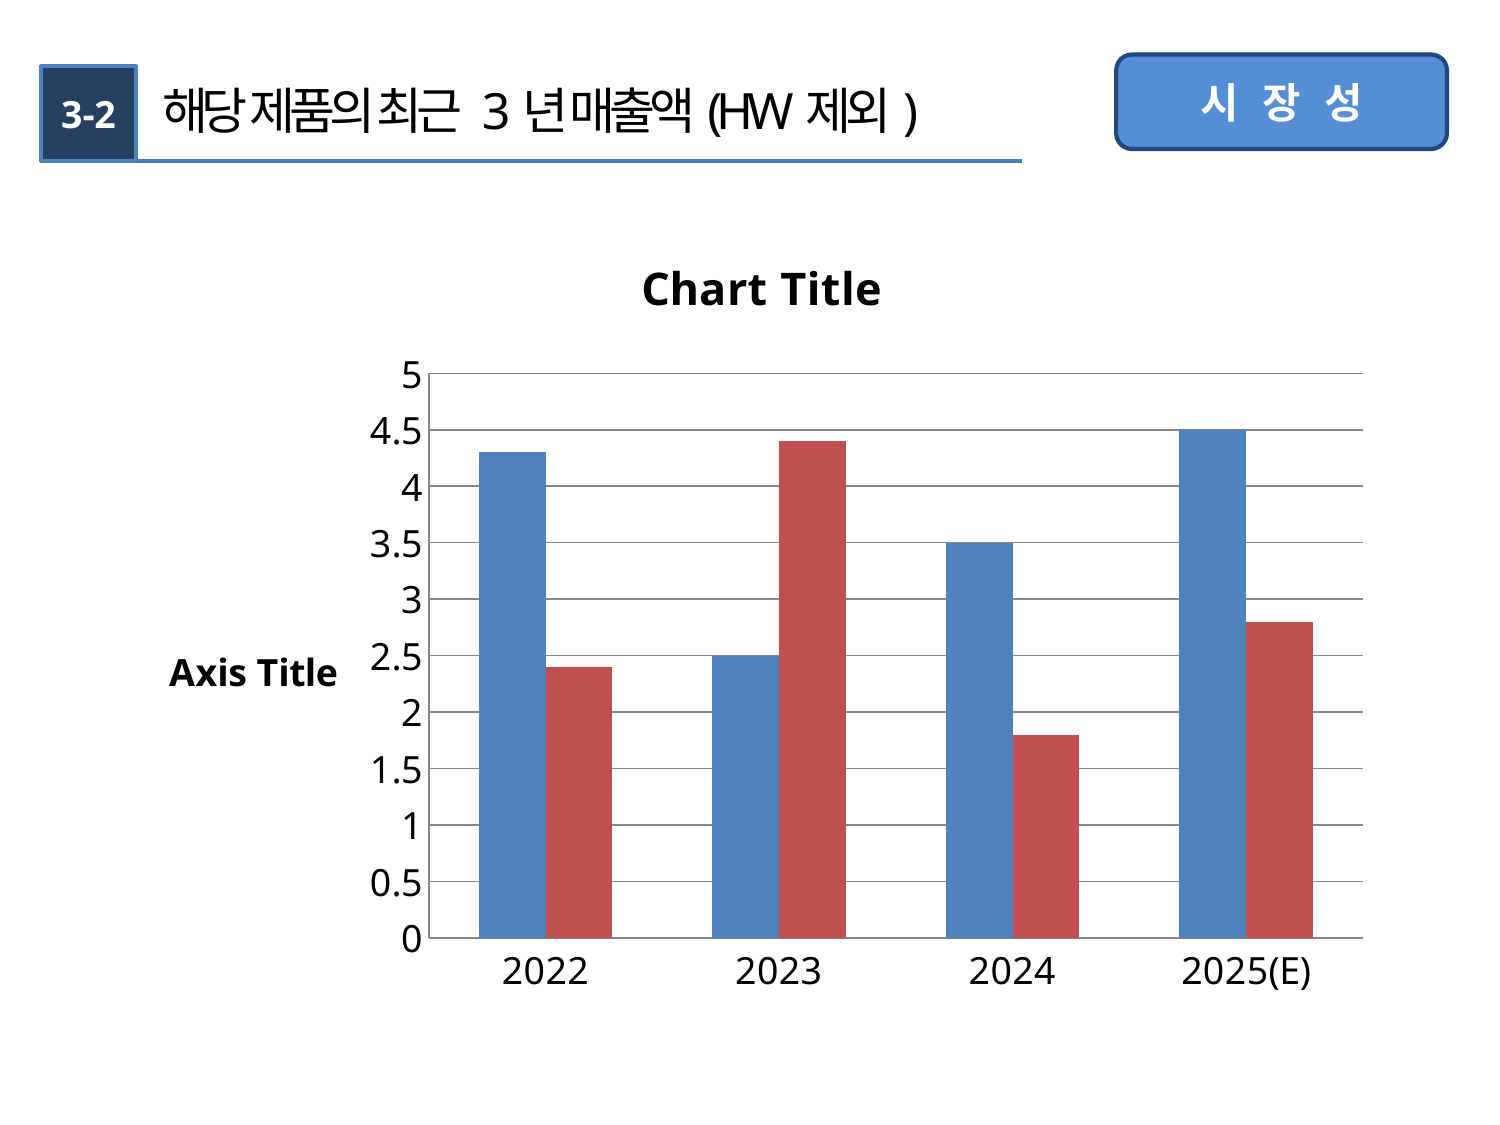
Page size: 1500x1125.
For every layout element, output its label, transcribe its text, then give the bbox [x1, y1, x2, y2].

chart [135, 219, 1389, 1012]
text_box 시 장 성 [1114, 52, 1450, 152]
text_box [40, 66, 1022, 162]
